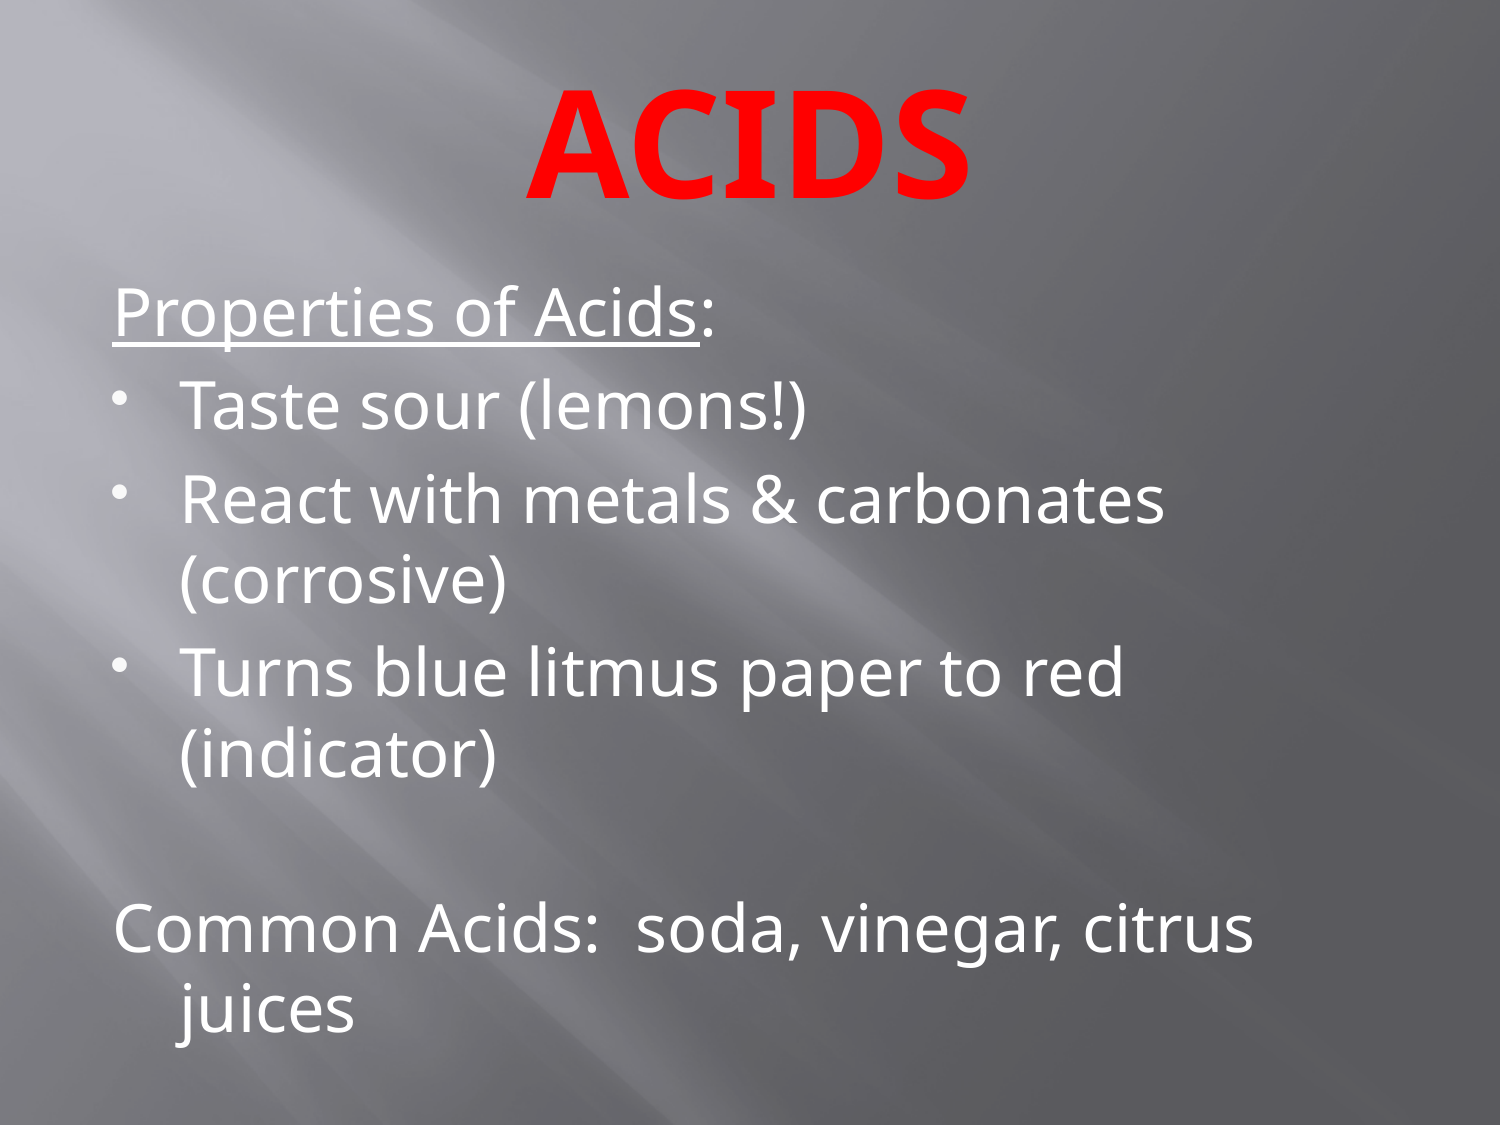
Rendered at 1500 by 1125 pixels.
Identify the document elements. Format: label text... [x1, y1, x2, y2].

list Properties of Acids: Taste sour (lemons!) React with metals & carbonates (corrosive) Turns blue litmus paper to red (indicator) Common Acids: soda, vinegar, citrus juices [75, 262, 1425, 1125]
title ACIDS [75, 45, 1425, 233]
